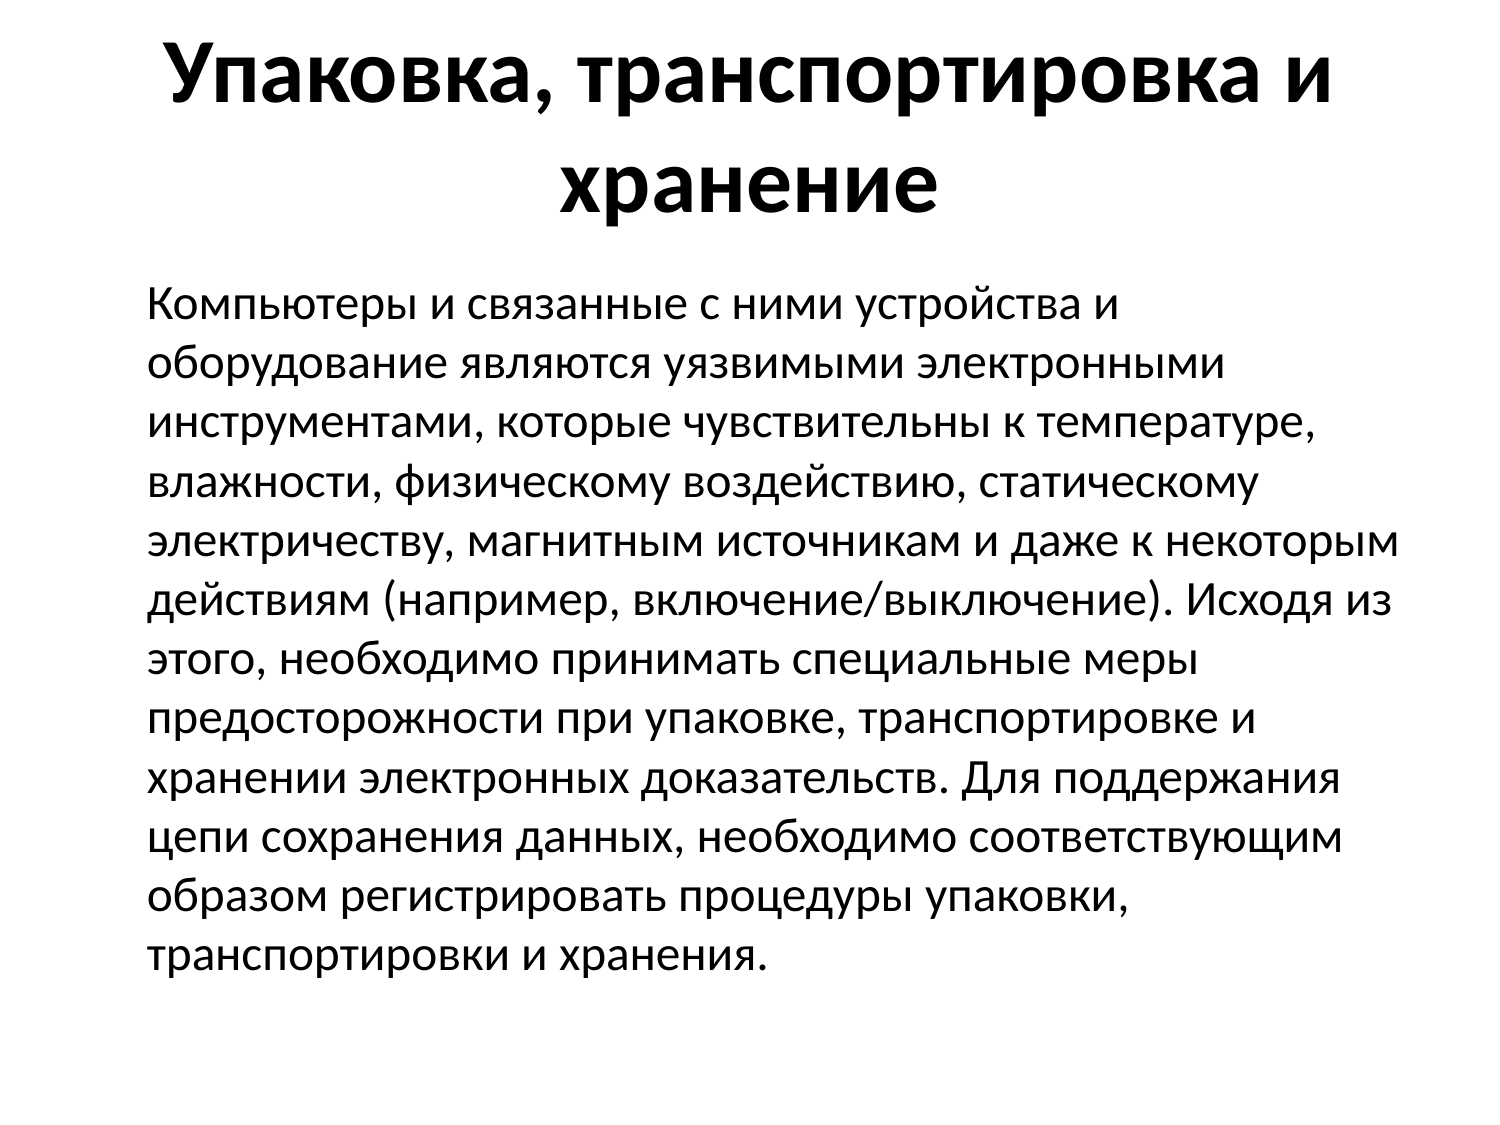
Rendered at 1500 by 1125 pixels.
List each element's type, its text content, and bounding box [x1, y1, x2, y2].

list Компьютеры и связанные с ними устройства и оборудование являются уязвимыми электронными инструментами, которые чувствительны к температуре, влажности, физическому воздействию, статическому электричеству, магнитным источникам и даже к некоторым действиям (например, включение/выключение). Исходя из этого, необходимо принимать специальные меры предосторожности при упаковке, транспортировке и хранении электронных доказательств. Для поддержания цепи сохранения данных, необходимо соответствующим образом регистрировать процедуры упаковки, транспортировки и хранения. [74, 262, 1426, 1006]
title Упаковка, транспортировка и хранение [74, 44, 1426, 198]
